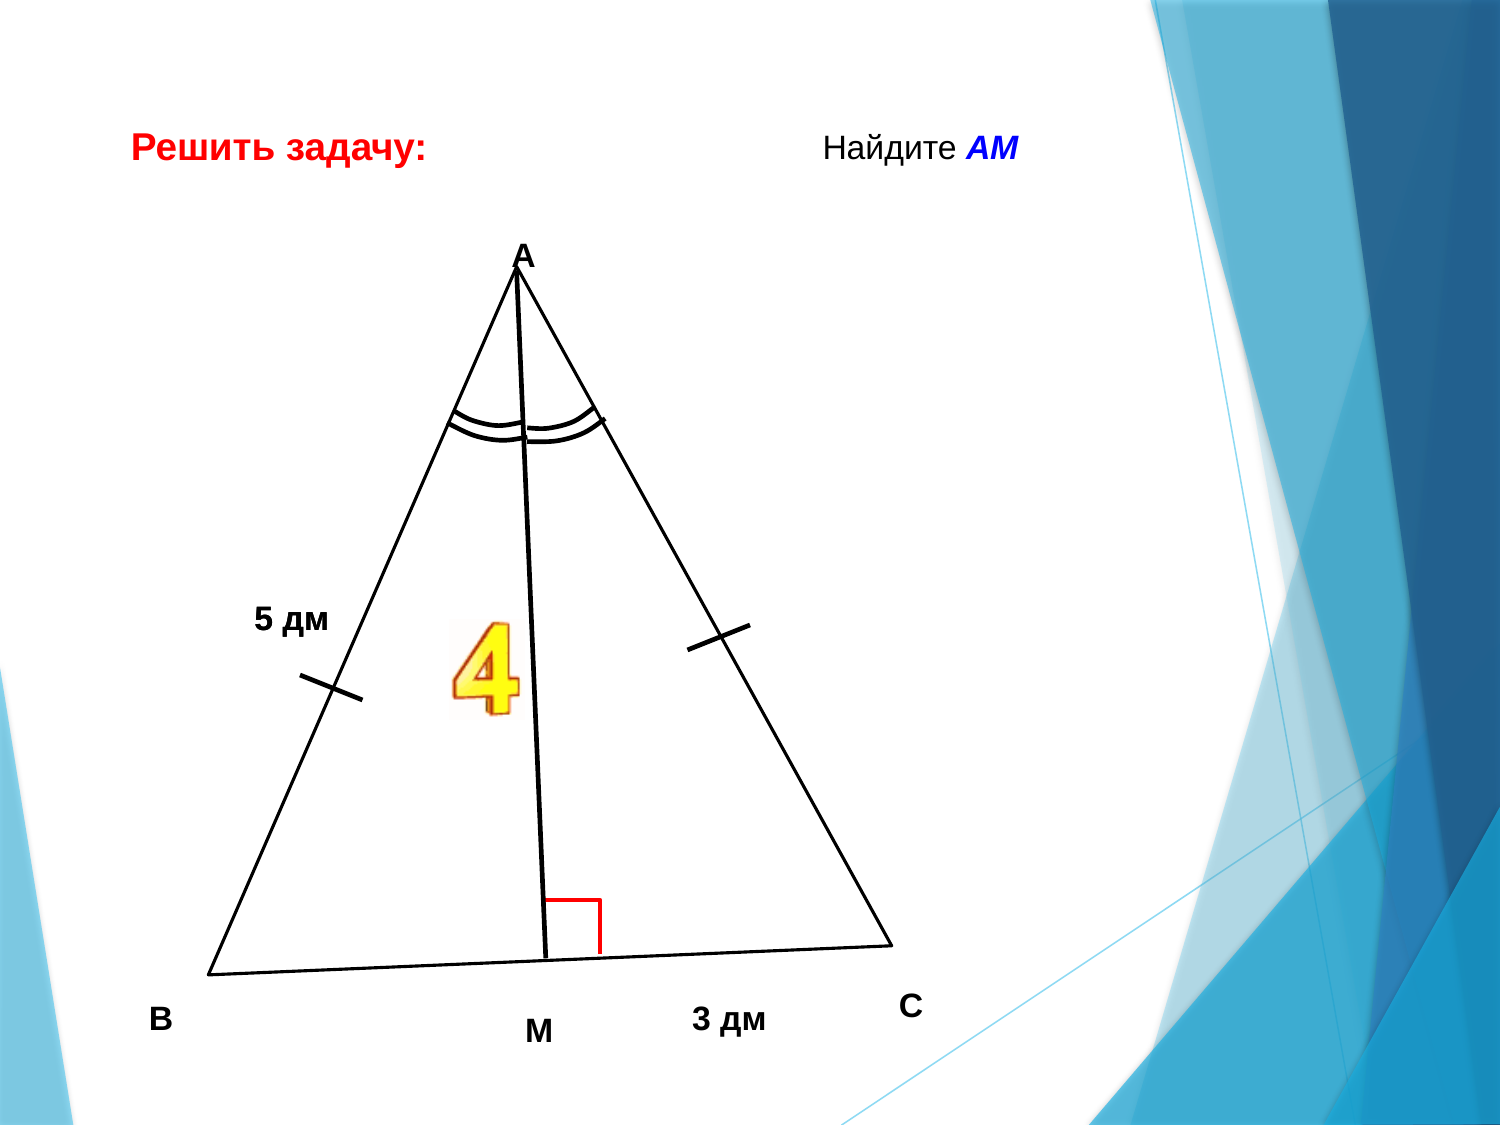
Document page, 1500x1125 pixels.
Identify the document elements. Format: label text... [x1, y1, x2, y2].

text_box 3 дм [677, 950, 782, 1045]
text_box [592, 410, 601, 424]
text_box 5 дм [239, 549, 345, 645]
text_box [544, 900, 600, 955]
text_box А [496, 187, 551, 282]
picture [449, 619, 526, 721]
text_box Найдите АМ [807, 79, 1196, 167]
text_box В [134, 950, 189, 1045]
text_box Решить задачу: [115, 70, 791, 168]
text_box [537, 390, 588, 463]
text_box [463, 266, 585, 439]
text_box [208, 424, 892, 975]
text_box С [884, 937, 939, 1032]
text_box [460, 388, 512, 462]
text_box [449, 413, 456, 424]
text_box М [510, 962, 569, 1057]
